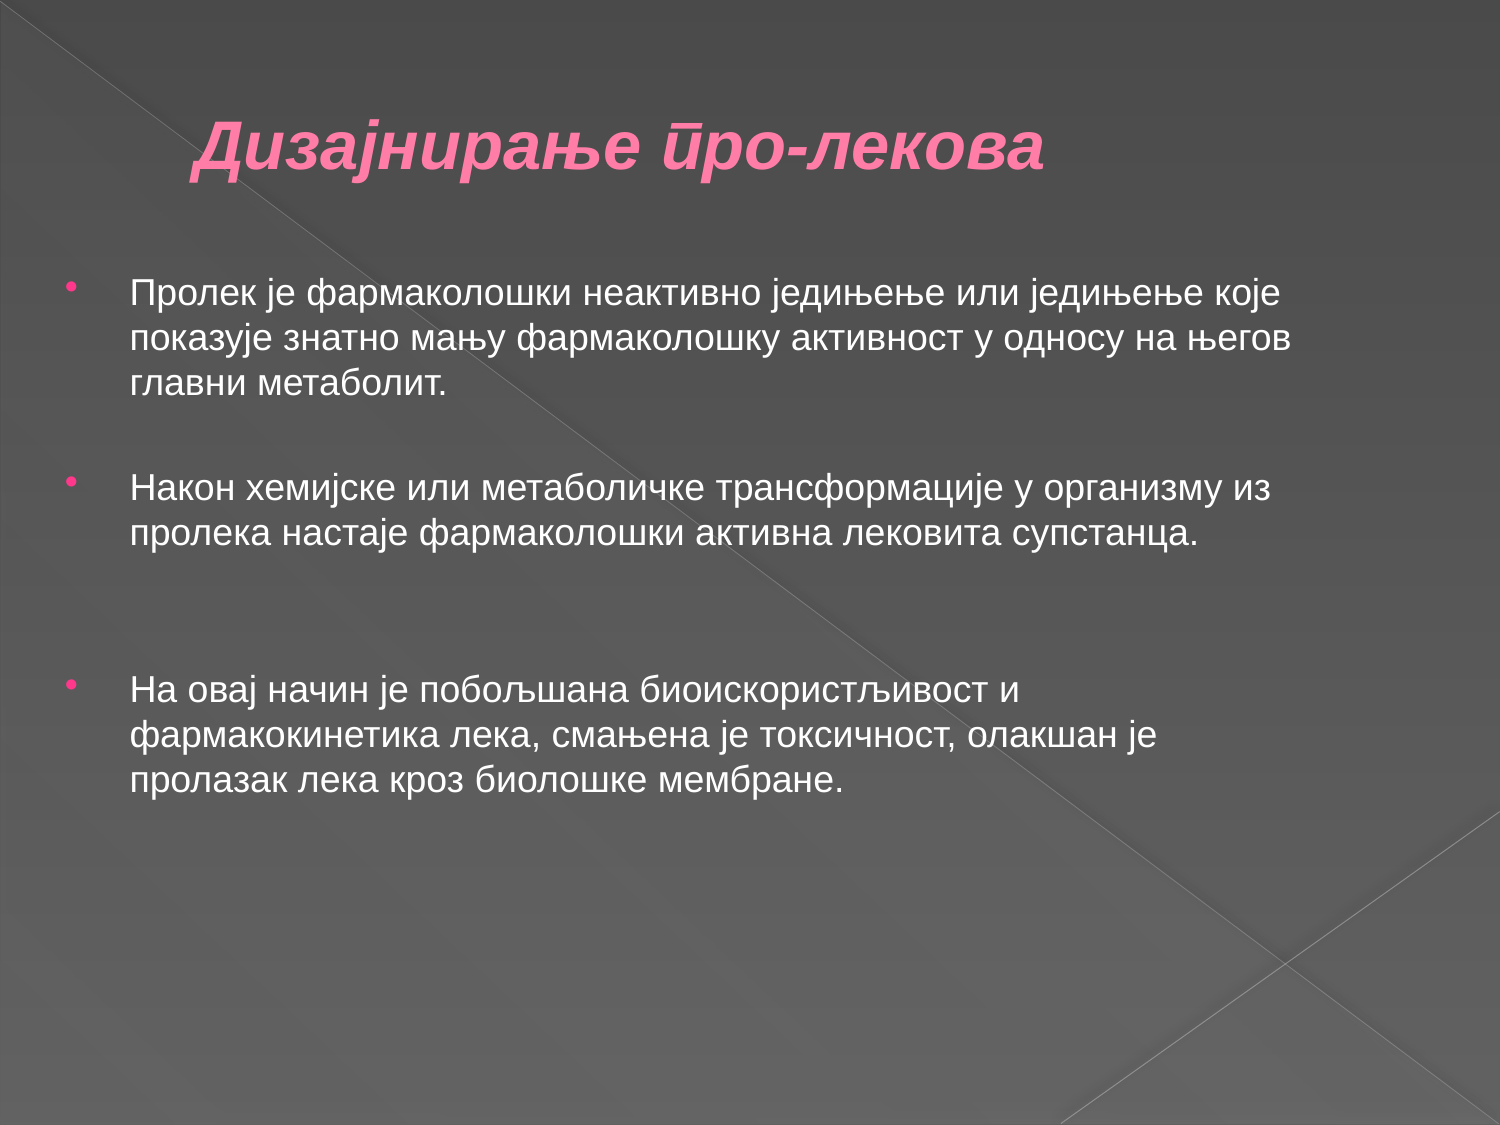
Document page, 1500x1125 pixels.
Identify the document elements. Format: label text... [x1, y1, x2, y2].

list Пролек је фармаколошки неактивно једињење или једињење које показује знатно мању фармаколошку активност у односу на његов главни метаболит. Након хемијске или метаболичке трансформације у организму из пролека настаје фармаколошки активна лековита супстанца. На овај начин је побољшана биоискористљивост и фармакокинетика лека, смањена је токсичност, олакшан је пролазак лека кроз биолошке мембране. [41, 208, 1341, 1042]
text_box Дизајнирање про-лекова [99, 68, 1450, 299]
